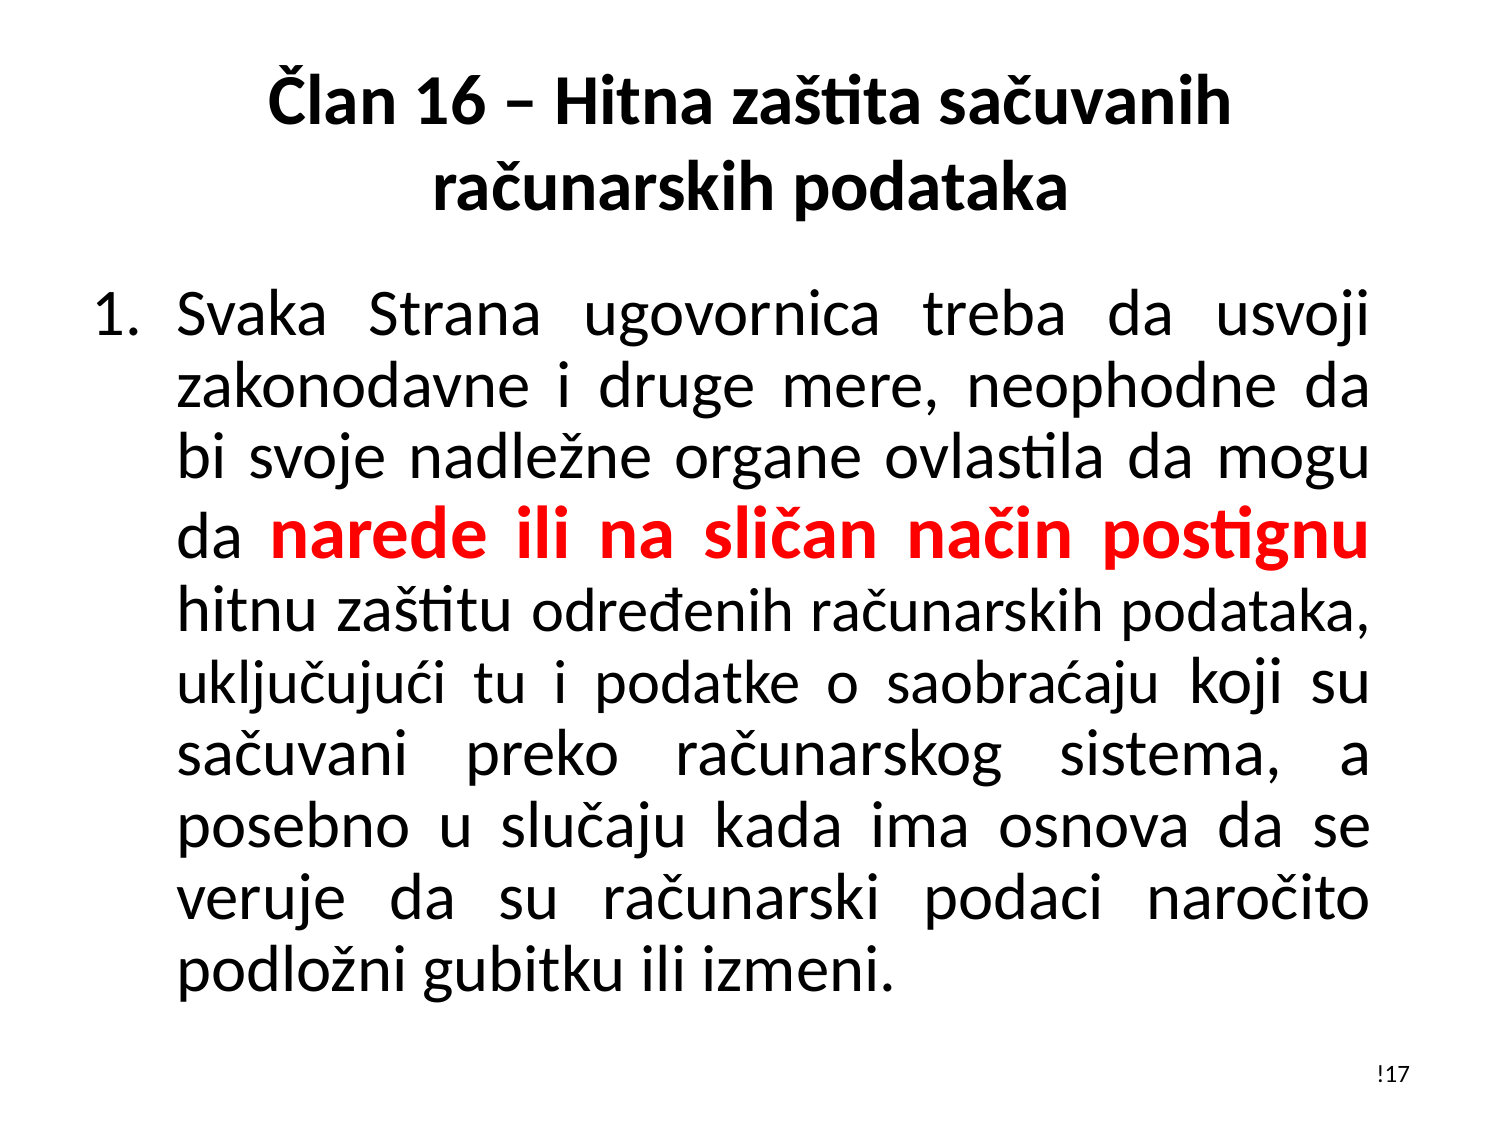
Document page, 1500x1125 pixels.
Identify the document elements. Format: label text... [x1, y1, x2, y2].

list Svaka Strana ugovornica treba da usvoji zakonodavne i druge mere, neophodne da bi svoje nadležne organe ovlastila da mogu da narede ili na sličan način postignu hitnu zaštitu određenih računarskih podataka, uključujući tu i podatke o saobraćaju koji su sačuvani preko računarskog sistema, a posebno u slučaju kada ima osnova da se veruje da su računarski podaci naročito podložni gubitku ili izmeni. [76, 269, 1388, 1002]
slide_number !17 [1074, 1042, 1425, 1103]
title Član 16 – Hitna zaštita sačuvanih računarskih podataka [76, 44, 1426, 232]
